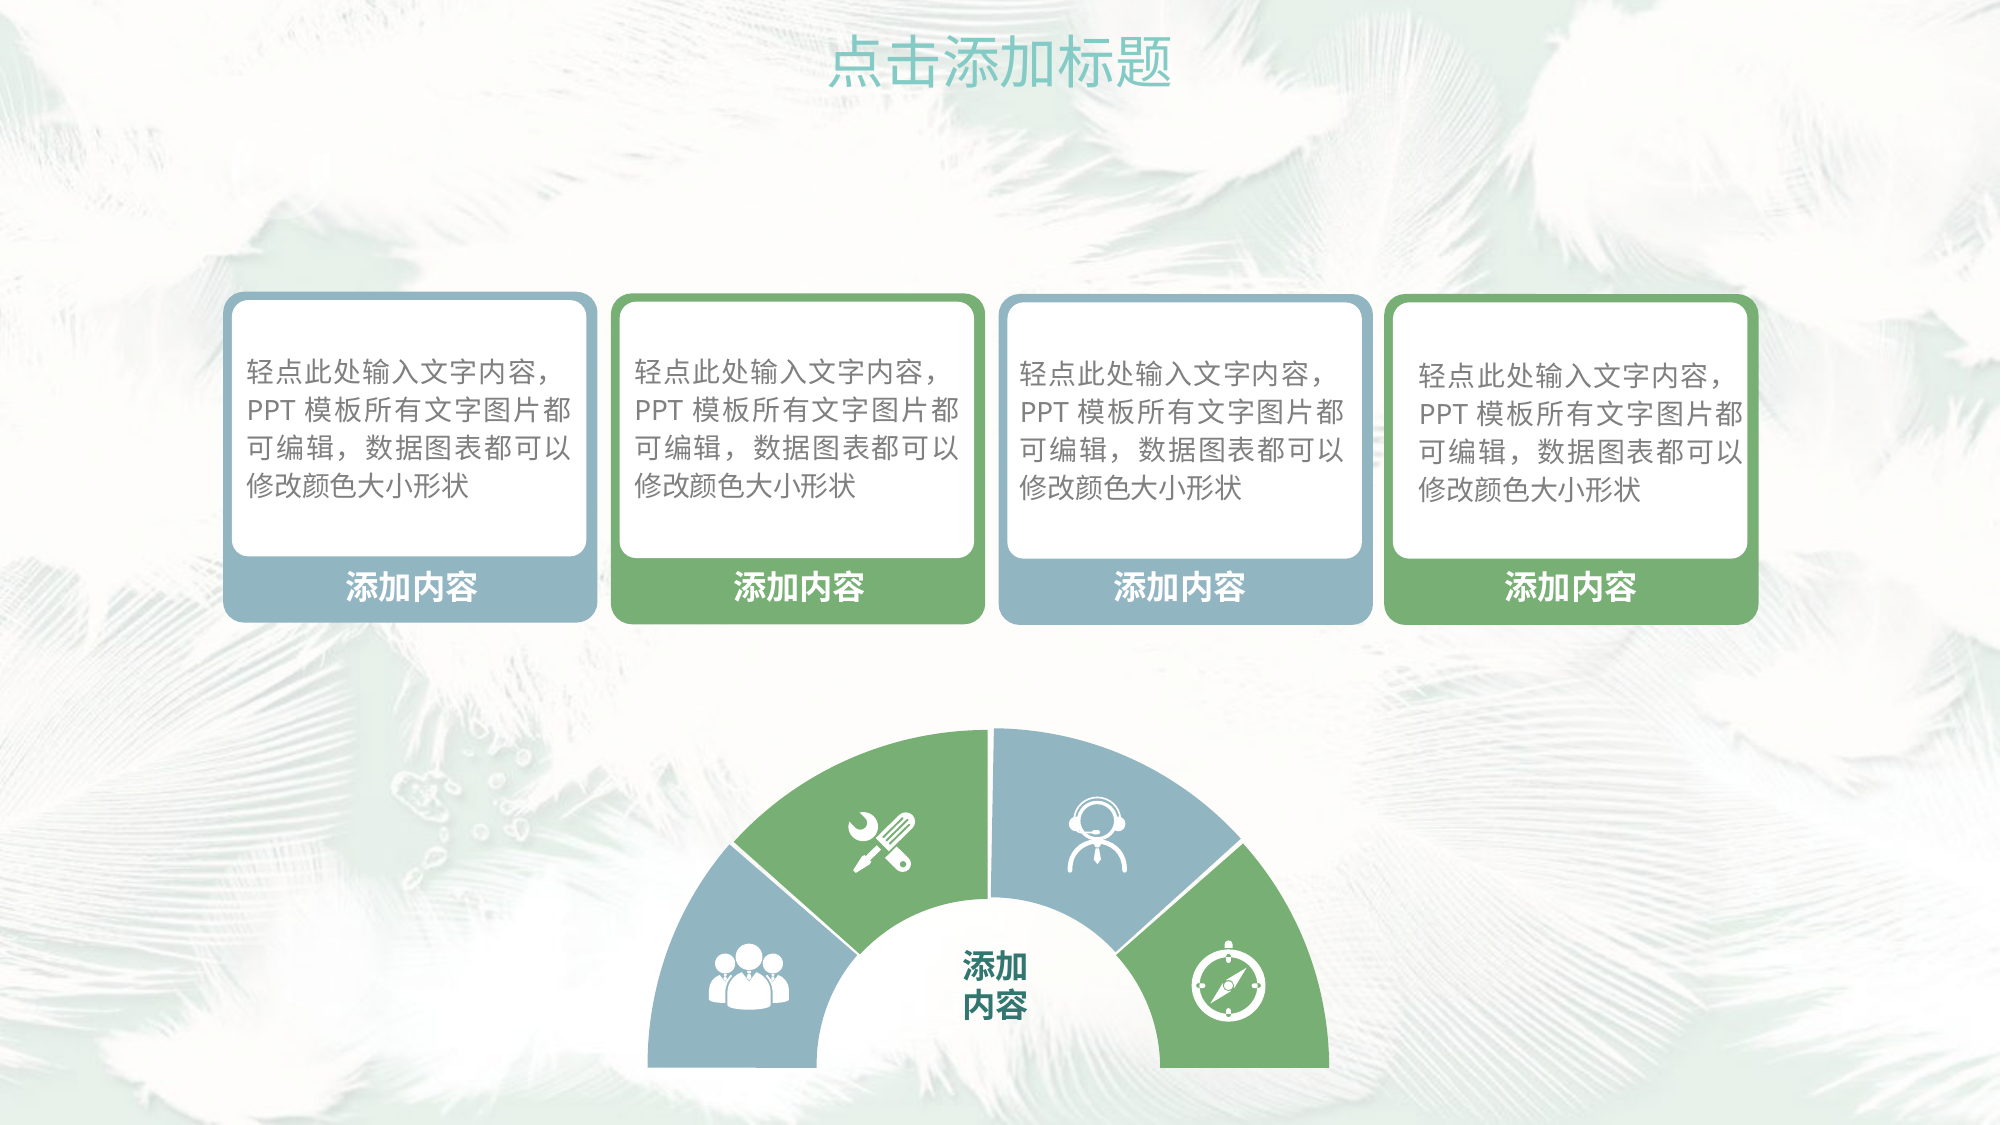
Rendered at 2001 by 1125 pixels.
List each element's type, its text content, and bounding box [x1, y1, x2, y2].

text_box 点击添加标题 [383, 26, 1617, 104]
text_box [223, 291, 598, 623]
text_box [998, 294, 1373, 625]
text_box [610, 293, 986, 625]
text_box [646, 729, 1330, 1125]
text_box 52% [0, 0, 2000, 1125]
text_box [1384, 294, 1759, 625]
